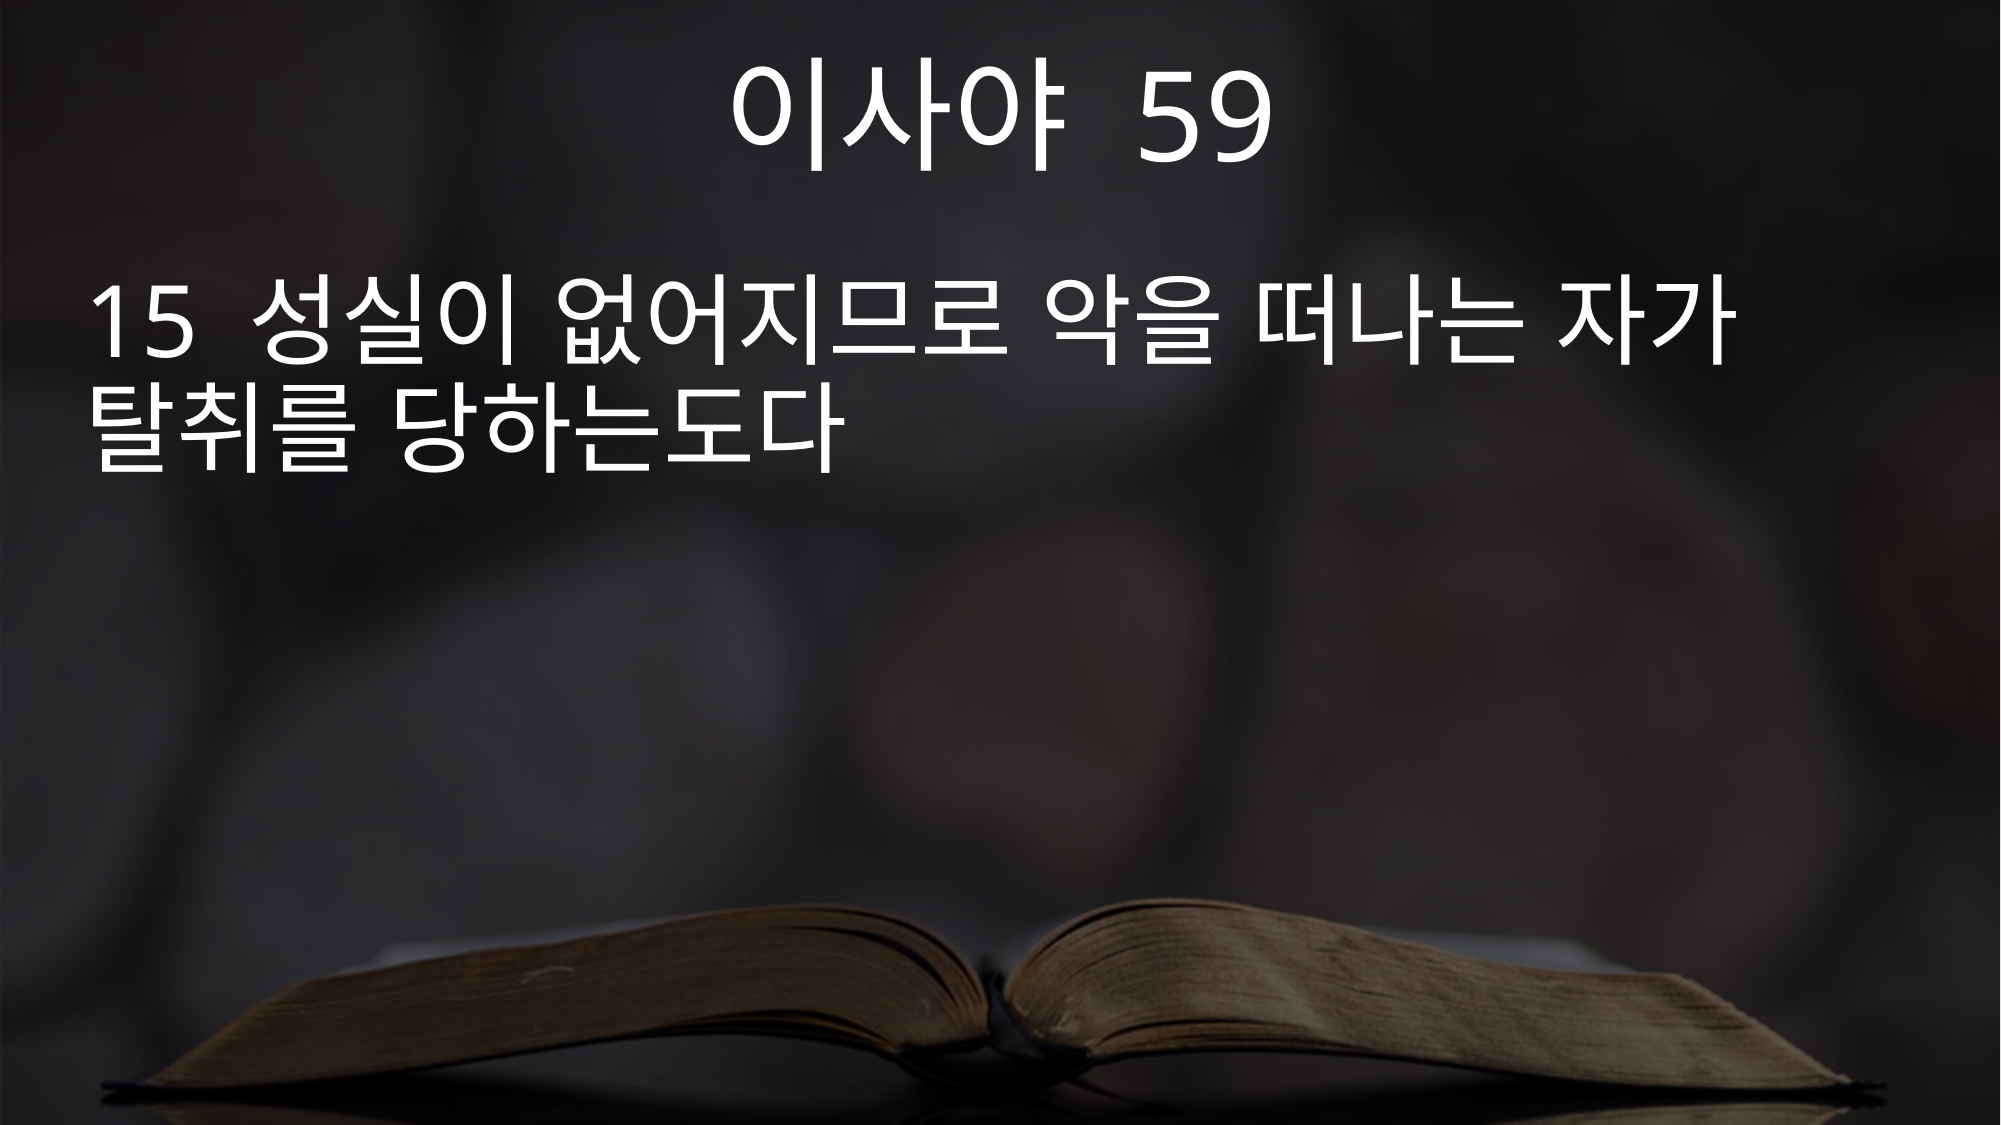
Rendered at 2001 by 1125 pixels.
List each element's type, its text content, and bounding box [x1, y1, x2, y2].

list 15 성실이 없어지므로 악을 떠나는 자가 탈취를 당하는도다 [69, 263, 1953, 423]
footer 이사야 59 [0, 32, 2000, 192]
picture [0, 0, 2001, 1125]
